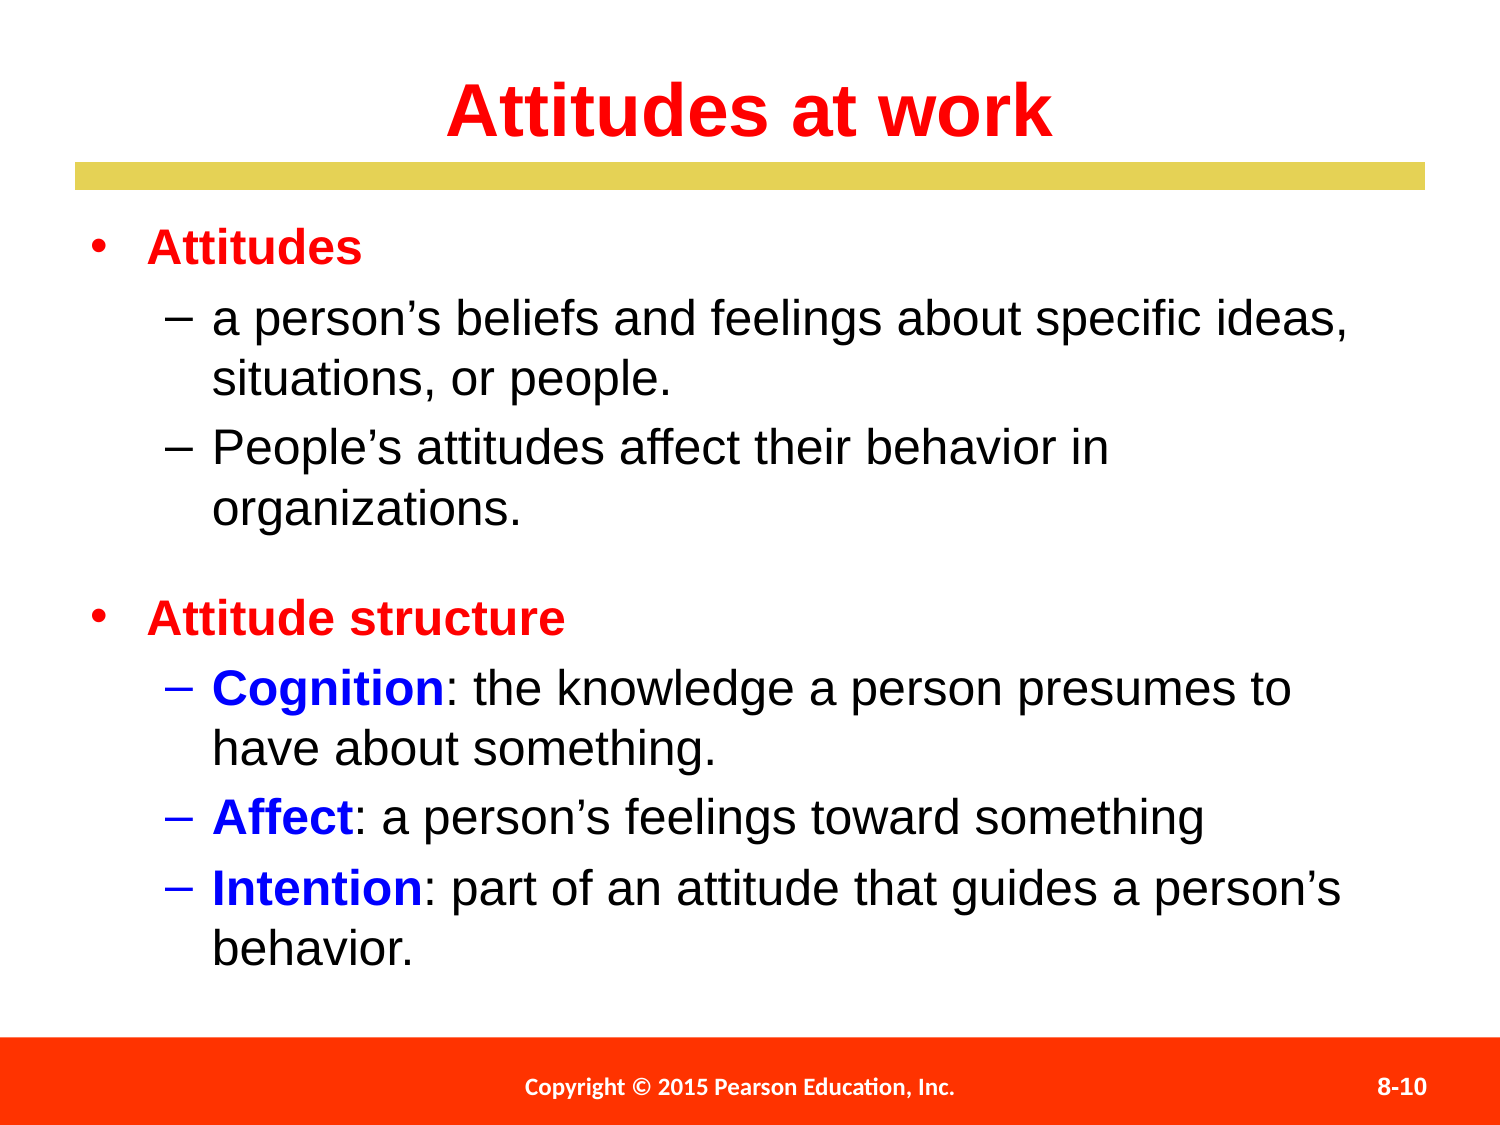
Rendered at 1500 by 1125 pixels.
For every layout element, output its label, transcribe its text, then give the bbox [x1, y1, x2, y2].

list Attitudes a person’s beliefs and feelings about specific ideas, situations, or people. People’s attitudes affect their behavior in organizations. Attitude structure Cognition: the knowledge a person presumes to have about something. Affect: a person’s feelings toward something Intention: part of an attitude that guides a person’s behavior. [74, 207, 1426, 1013]
title Attitudes at work [74, 12, 1426, 201]
